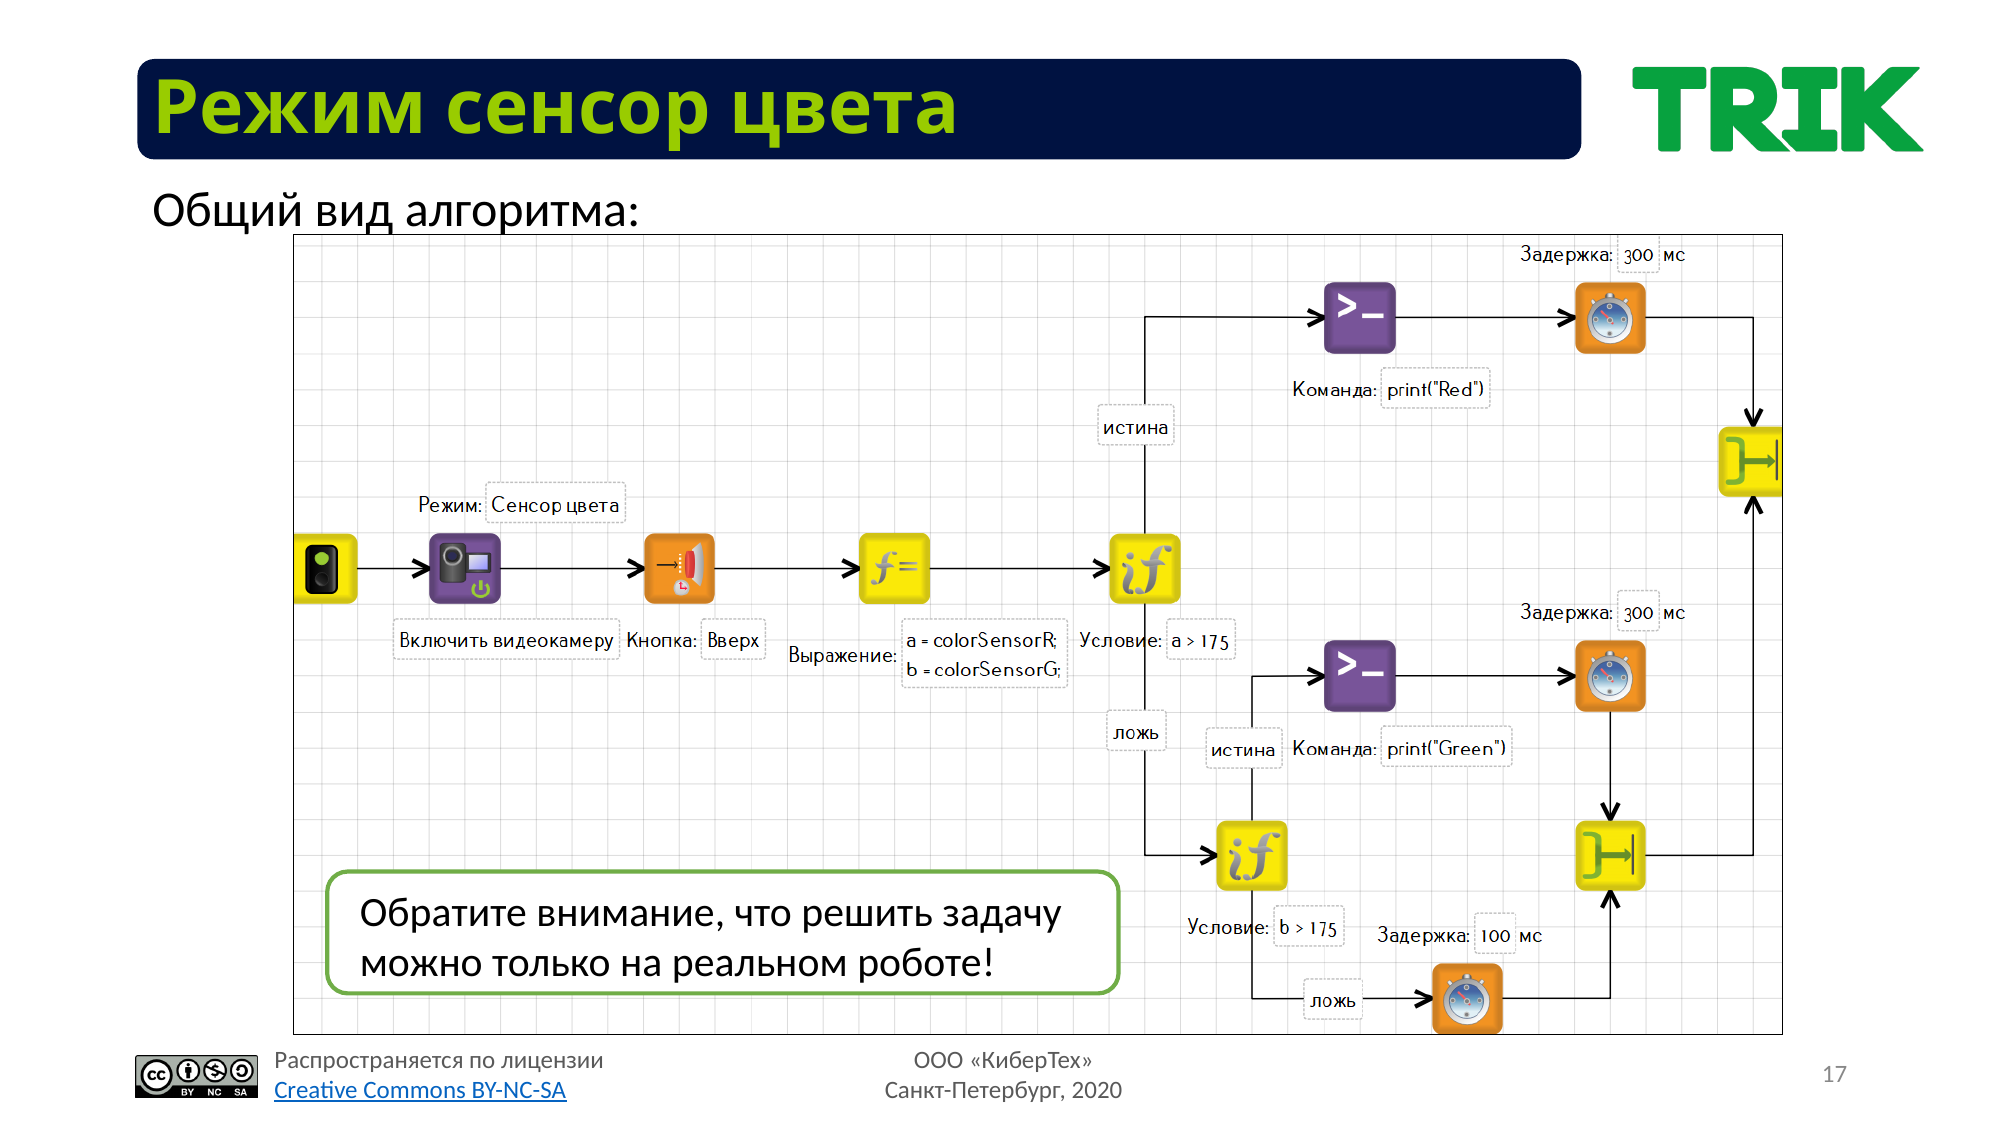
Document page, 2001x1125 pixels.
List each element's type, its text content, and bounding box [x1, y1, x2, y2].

title Режим сенсор цвета [137, 61, 1582, 163]
picture [292, 234, 1784, 1035]
picture [1631, 64, 1924, 154]
slide_number 17 [1412, 1042, 1863, 1103]
picture [135, 1055, 258, 1098]
text_box Общий вид алгоритма: [137, 168, 1147, 244]
